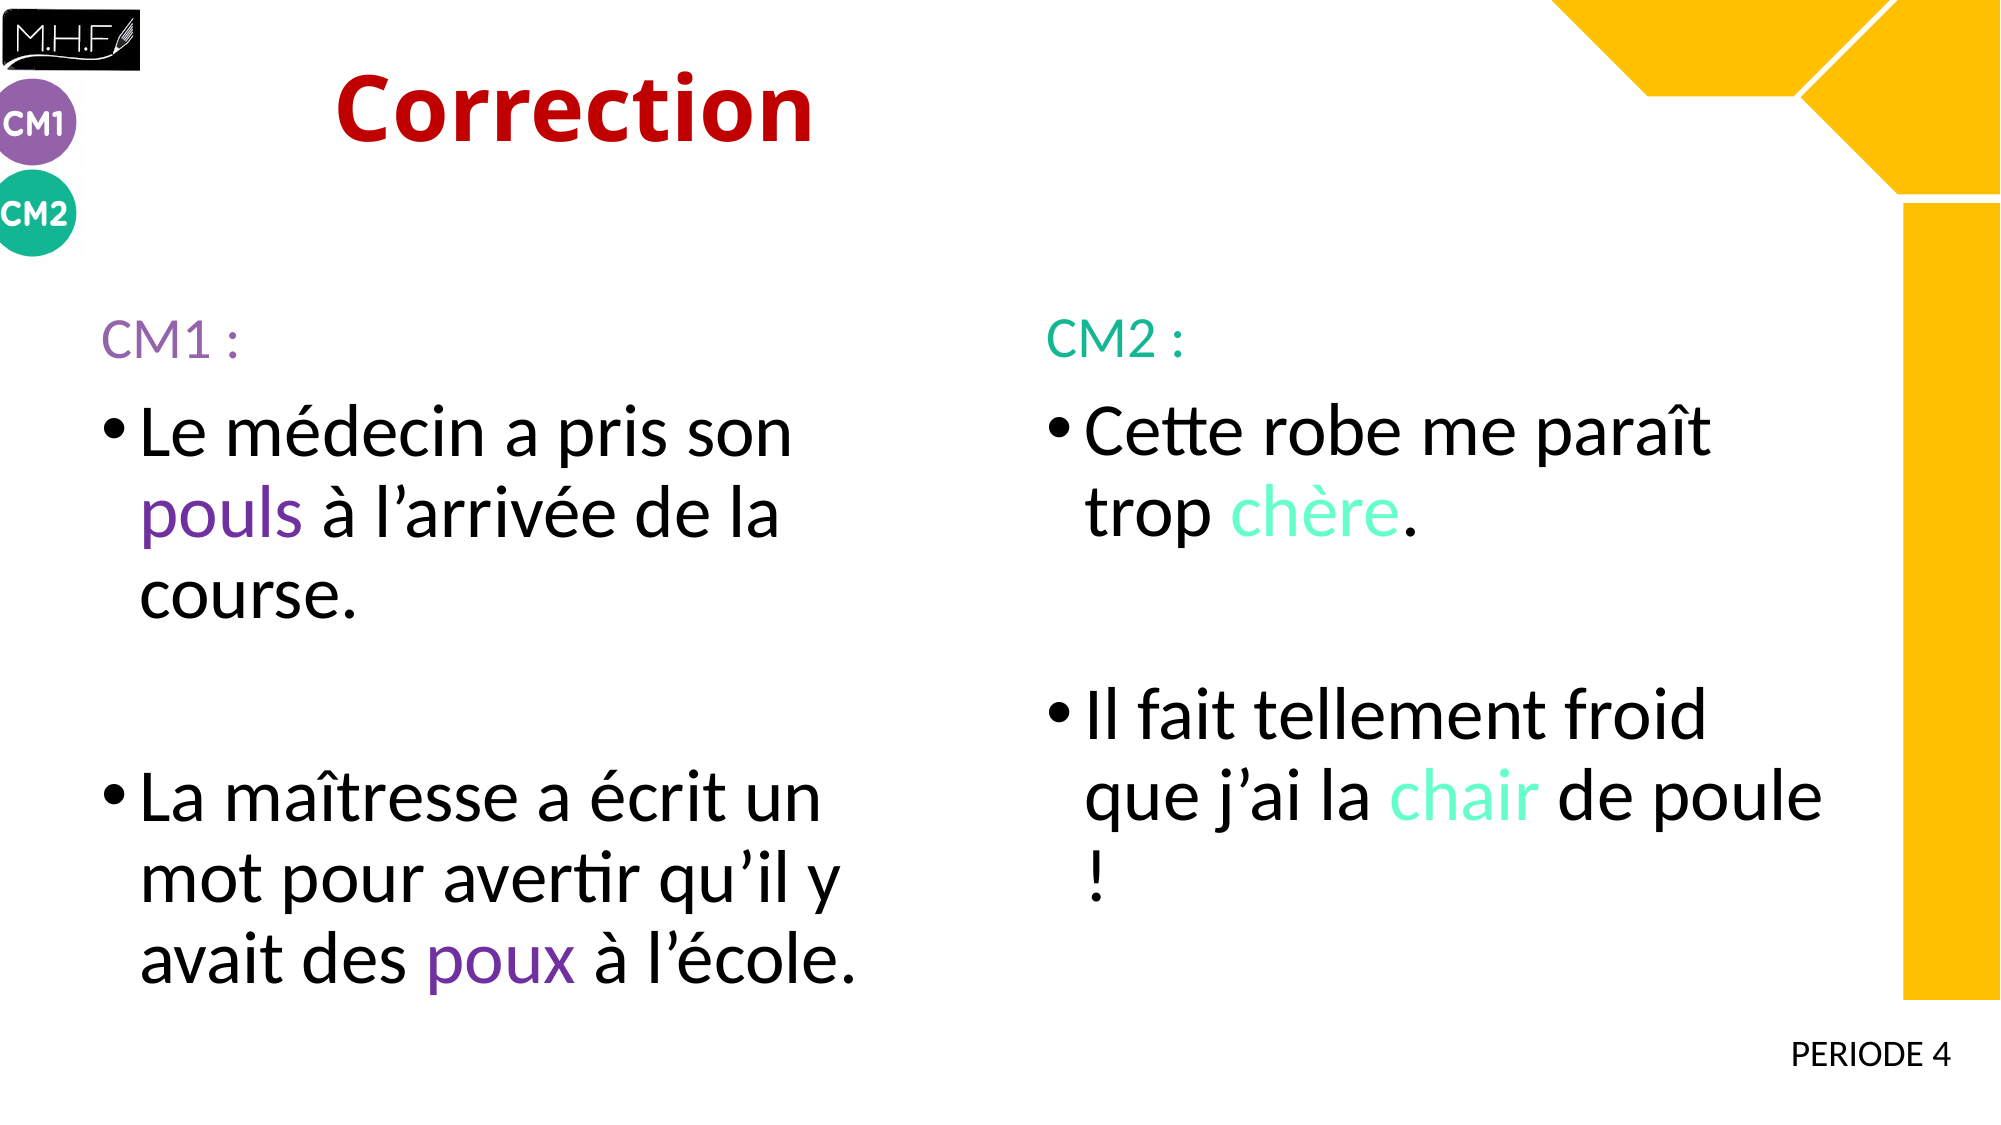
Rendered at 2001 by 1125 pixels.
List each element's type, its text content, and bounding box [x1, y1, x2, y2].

picture [0, 7, 140, 259]
title Correction [318, 3, 1865, 221]
text_box PERIODE 4 [1362, 1021, 1967, 1125]
text_box [1902, 202, 2000, 1001]
list CM1 : Le médecin a pris son pouls à l’arrivée de la course. La maîtresse a écrit un mot pour avertir qu’il y avait des poux à l’école. [86, 300, 897, 1015]
text_box [1799, 0, 2000, 196]
text_box CM2 : Cette robe me paraît trop chère. Il fait tellement froid que j’ai la chair de poule ! [1031, 299, 1853, 1014]
text_box [1549, 0, 1892, 98]
